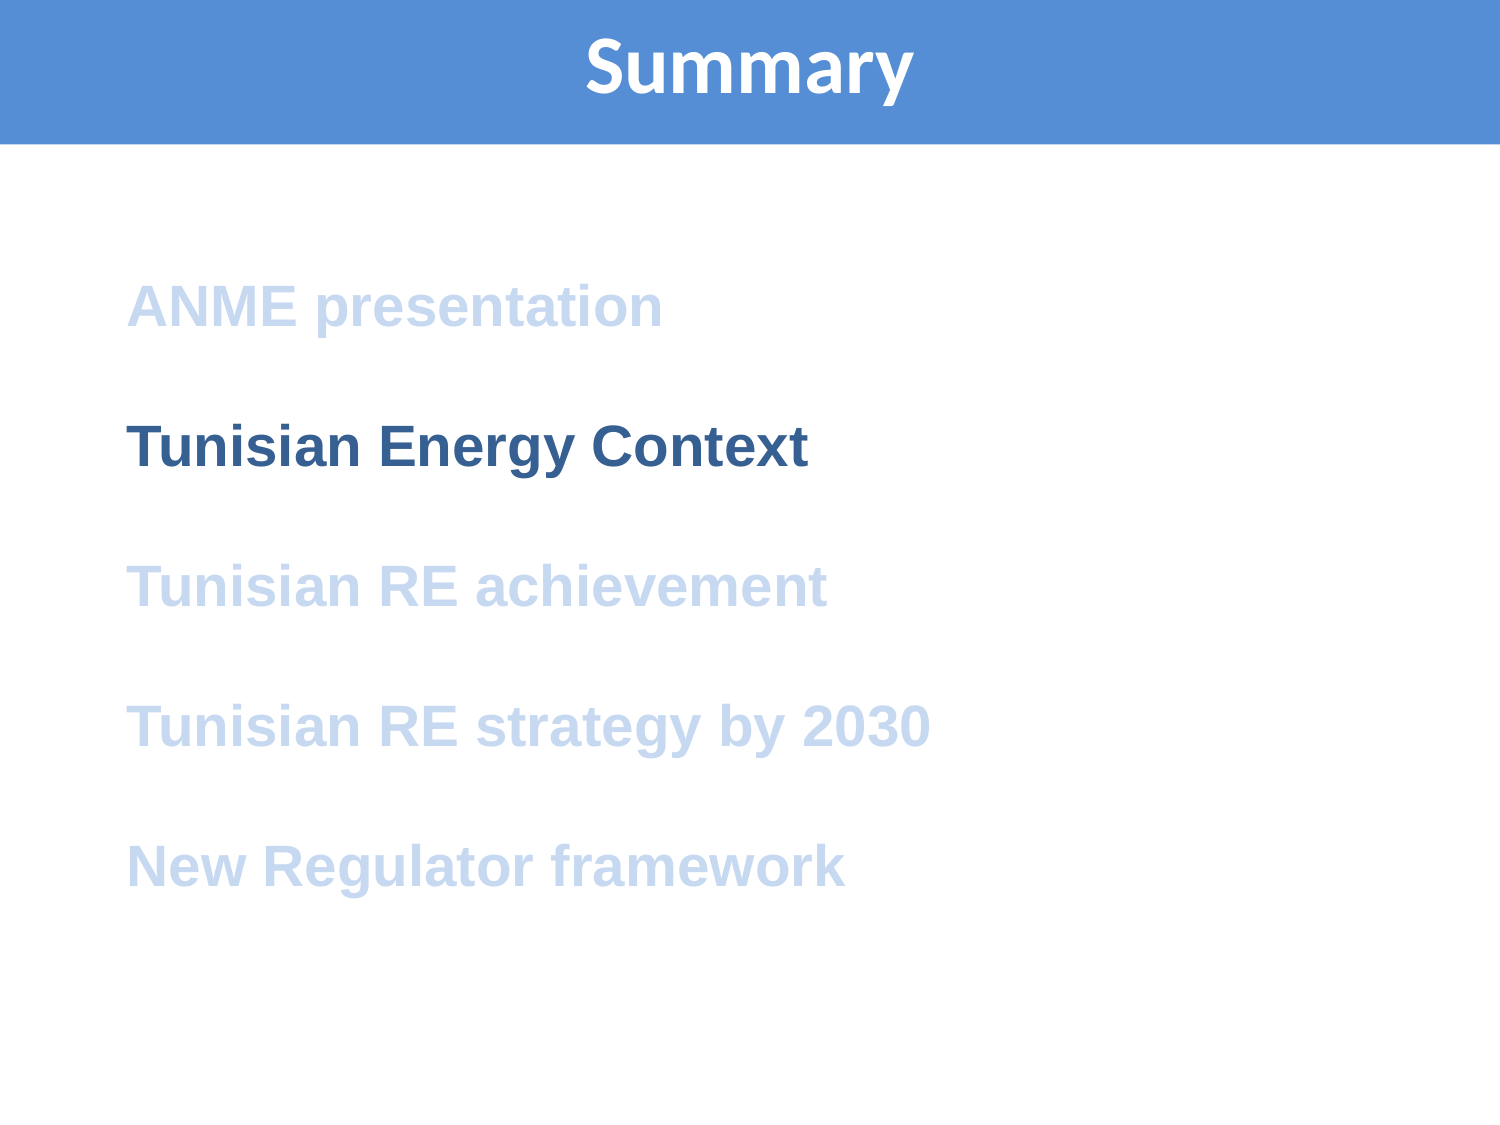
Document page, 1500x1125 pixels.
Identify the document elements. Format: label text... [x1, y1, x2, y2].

text_box ANME presentation Tunisian Energy Context Tunisian RE achievement Tunisian RE strategy by 2030 New Regulator framework [112, 260, 1500, 966]
text_box Summary [0, 0, 1500, 145]
